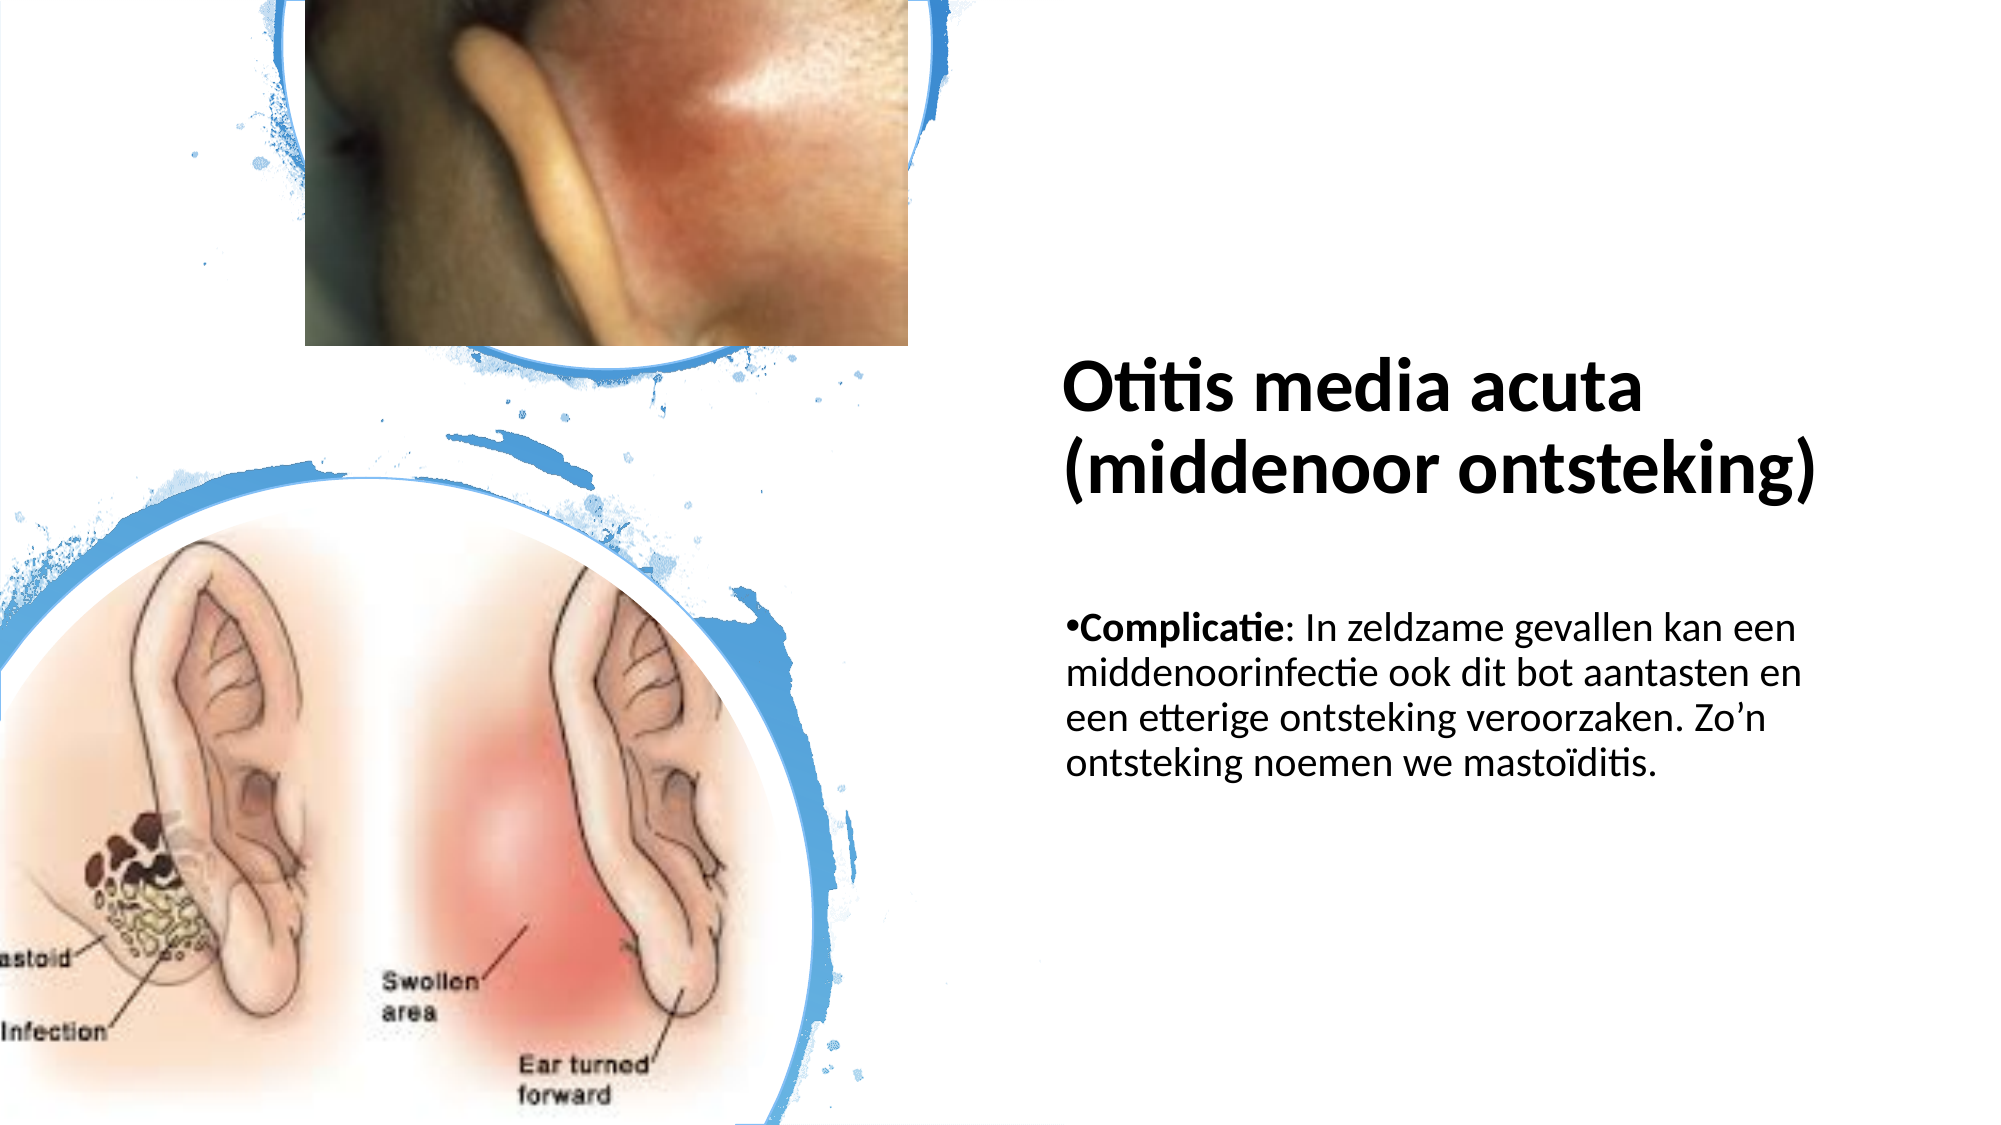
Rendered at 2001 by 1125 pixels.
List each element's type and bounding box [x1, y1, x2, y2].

picture [0, 0, 2000, 1125]
list [305, 0, 908, 346]
